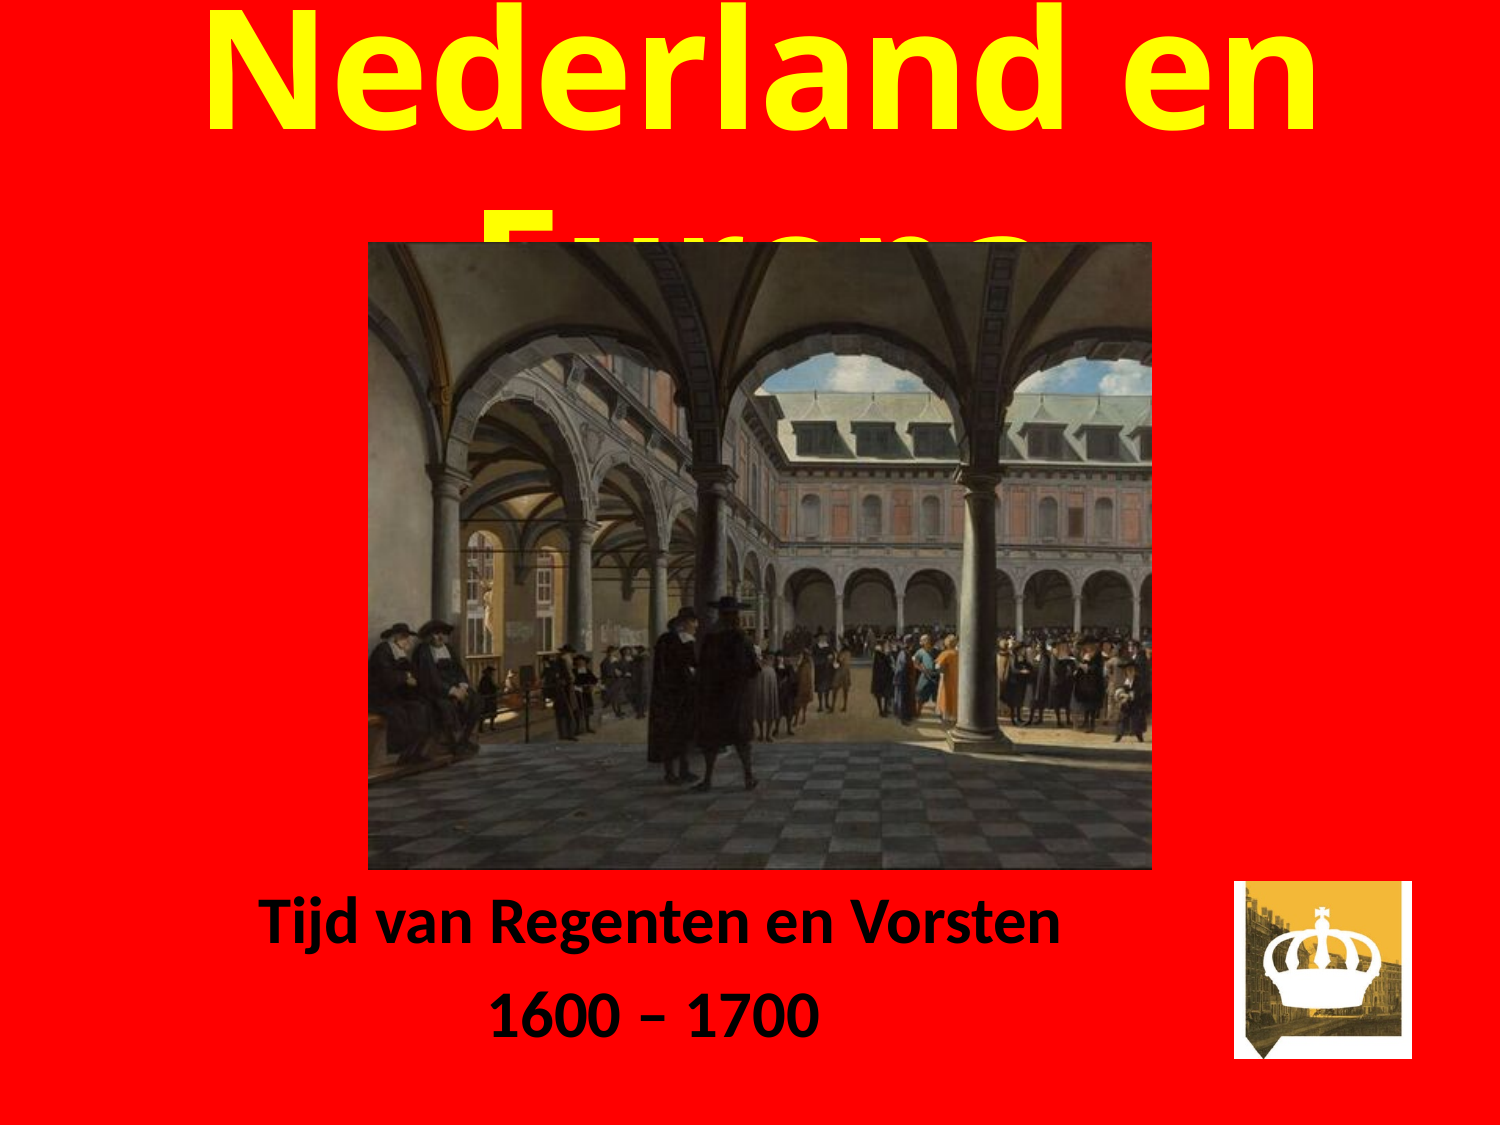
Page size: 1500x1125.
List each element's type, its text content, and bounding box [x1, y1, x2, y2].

picture [1234, 881, 1412, 1059]
subtitle Tijd van Regenten en Vorsten 1600 – 1700 [135, 869, 1186, 1103]
title Nederland en Europa [123, 42, 1399, 284]
picture [367, 242, 1152, 870]
